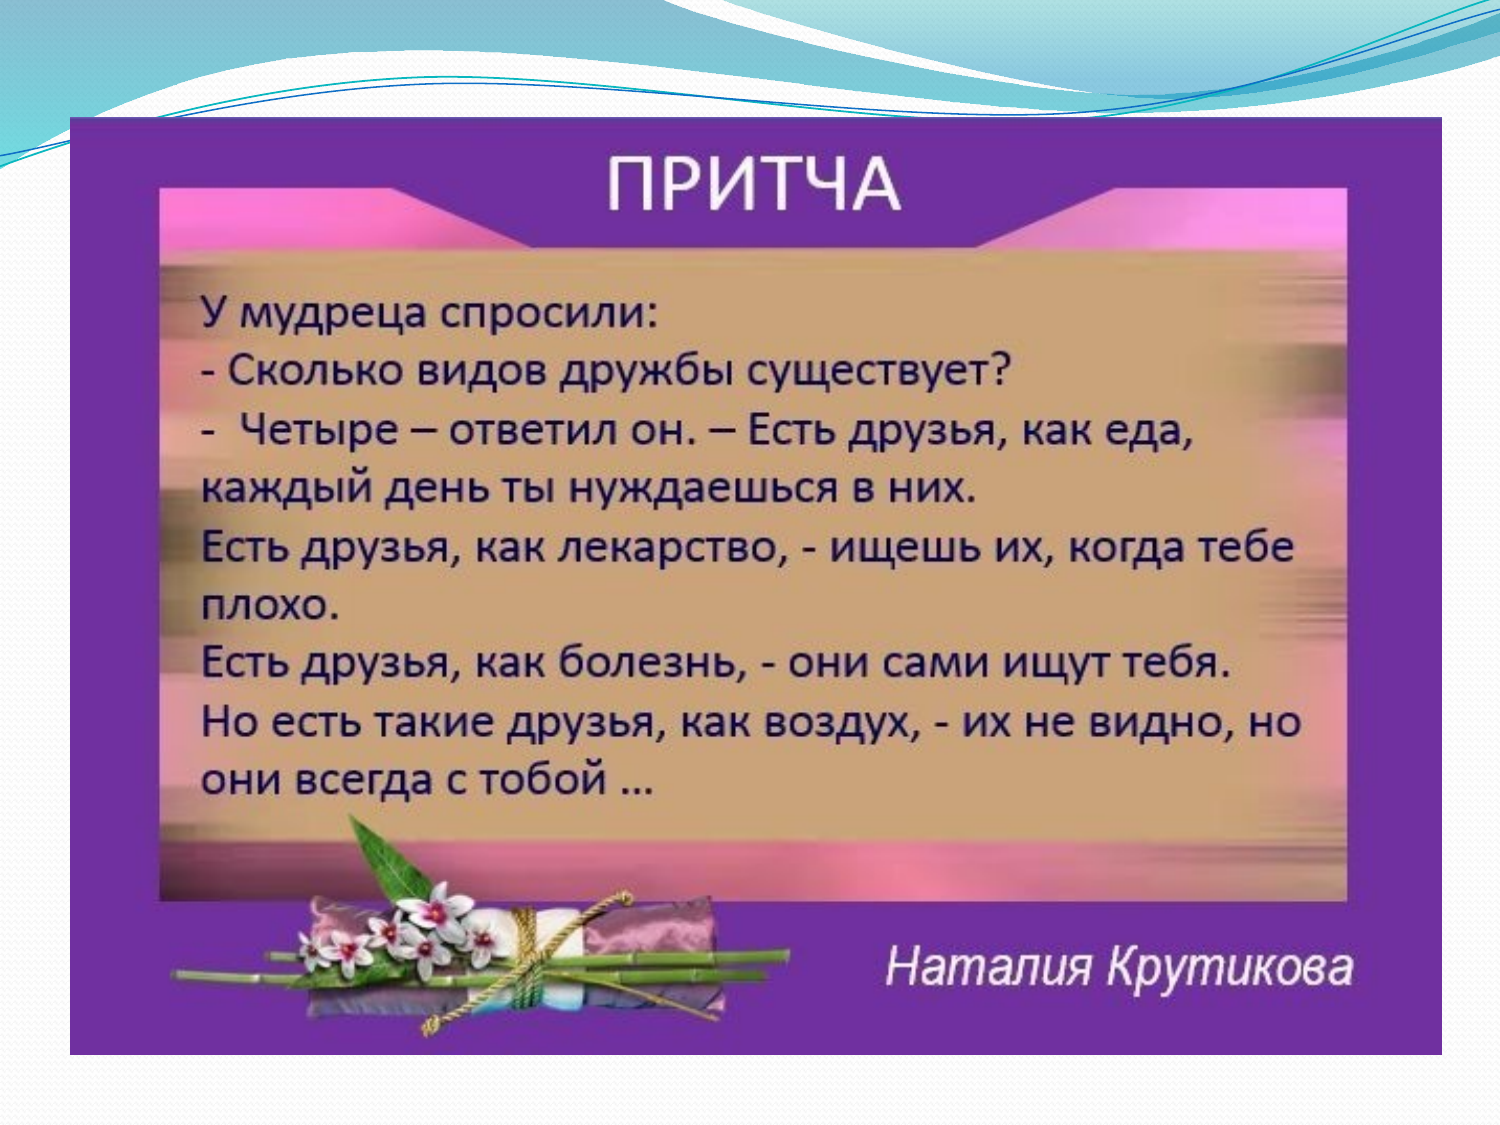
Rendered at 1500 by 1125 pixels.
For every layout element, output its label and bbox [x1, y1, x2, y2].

picture [70, 116, 1442, 1055]
